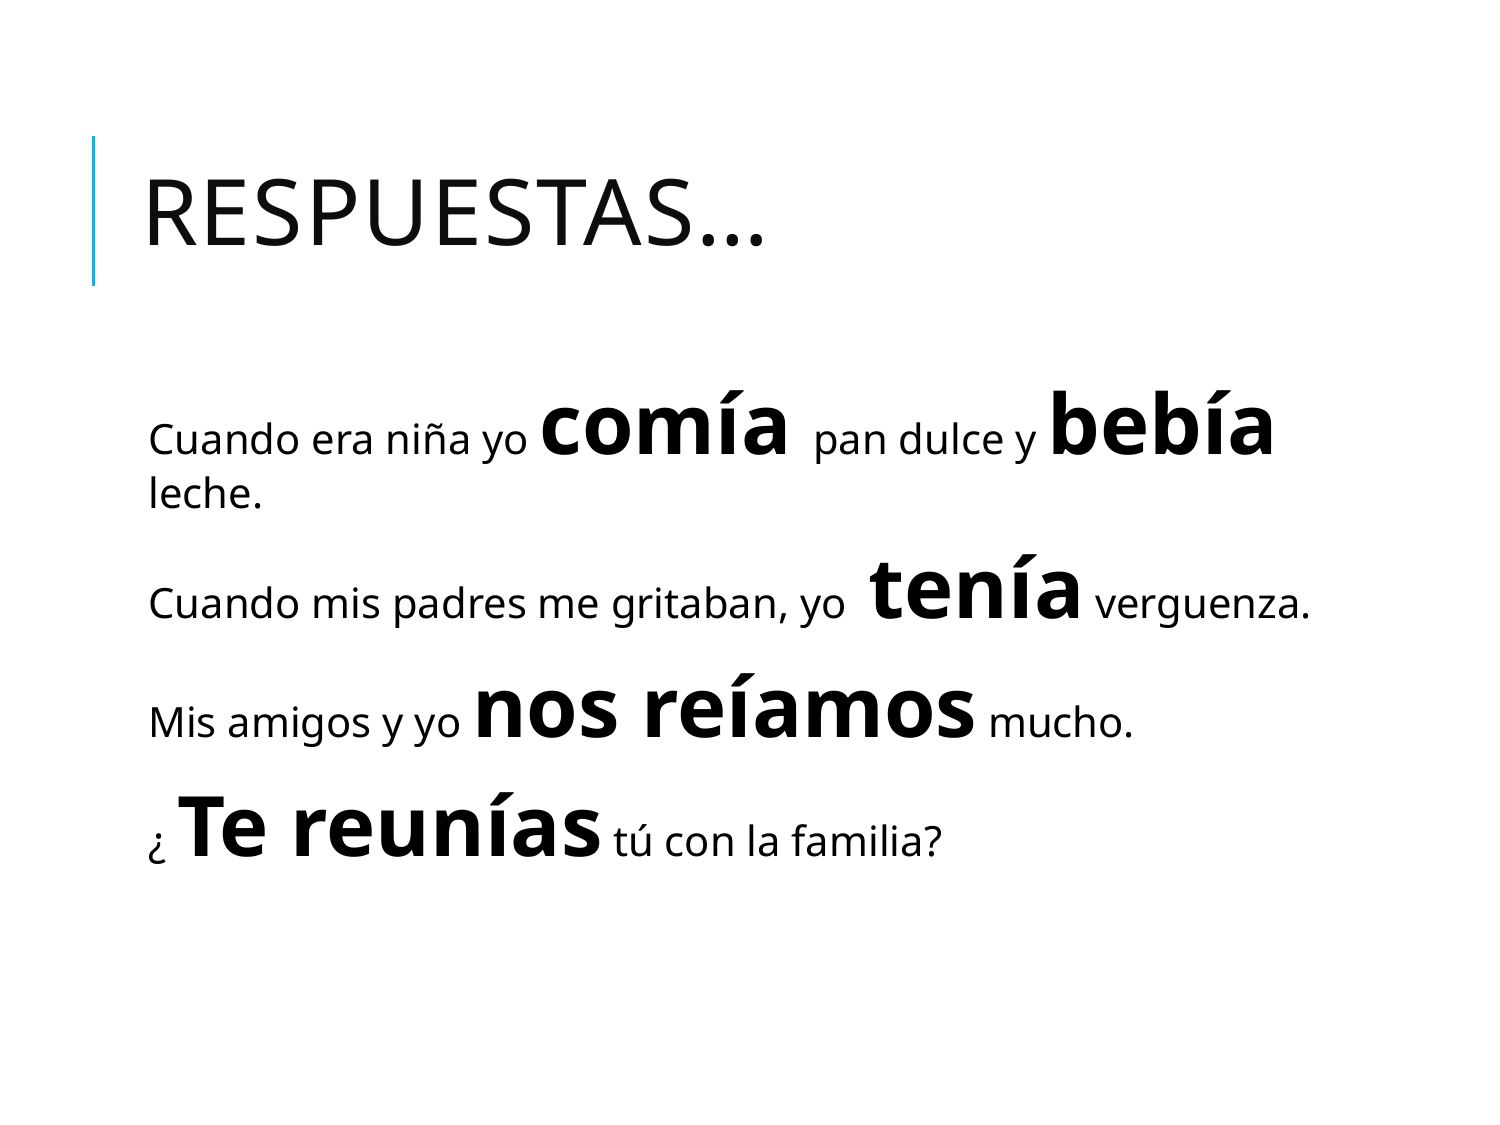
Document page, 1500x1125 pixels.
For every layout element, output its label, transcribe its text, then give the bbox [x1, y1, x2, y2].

list Cuando era niña yo comía pan dulce y bebía leche. Cuando mis padres me gritaban, yo tenía verguenza. Mis amigos y yo nos reíamos mucho. ¿ Te reunías tú con la familia? [126, 375, 1322, 1035]
title Respuestas… [126, 96, 1322, 342]
